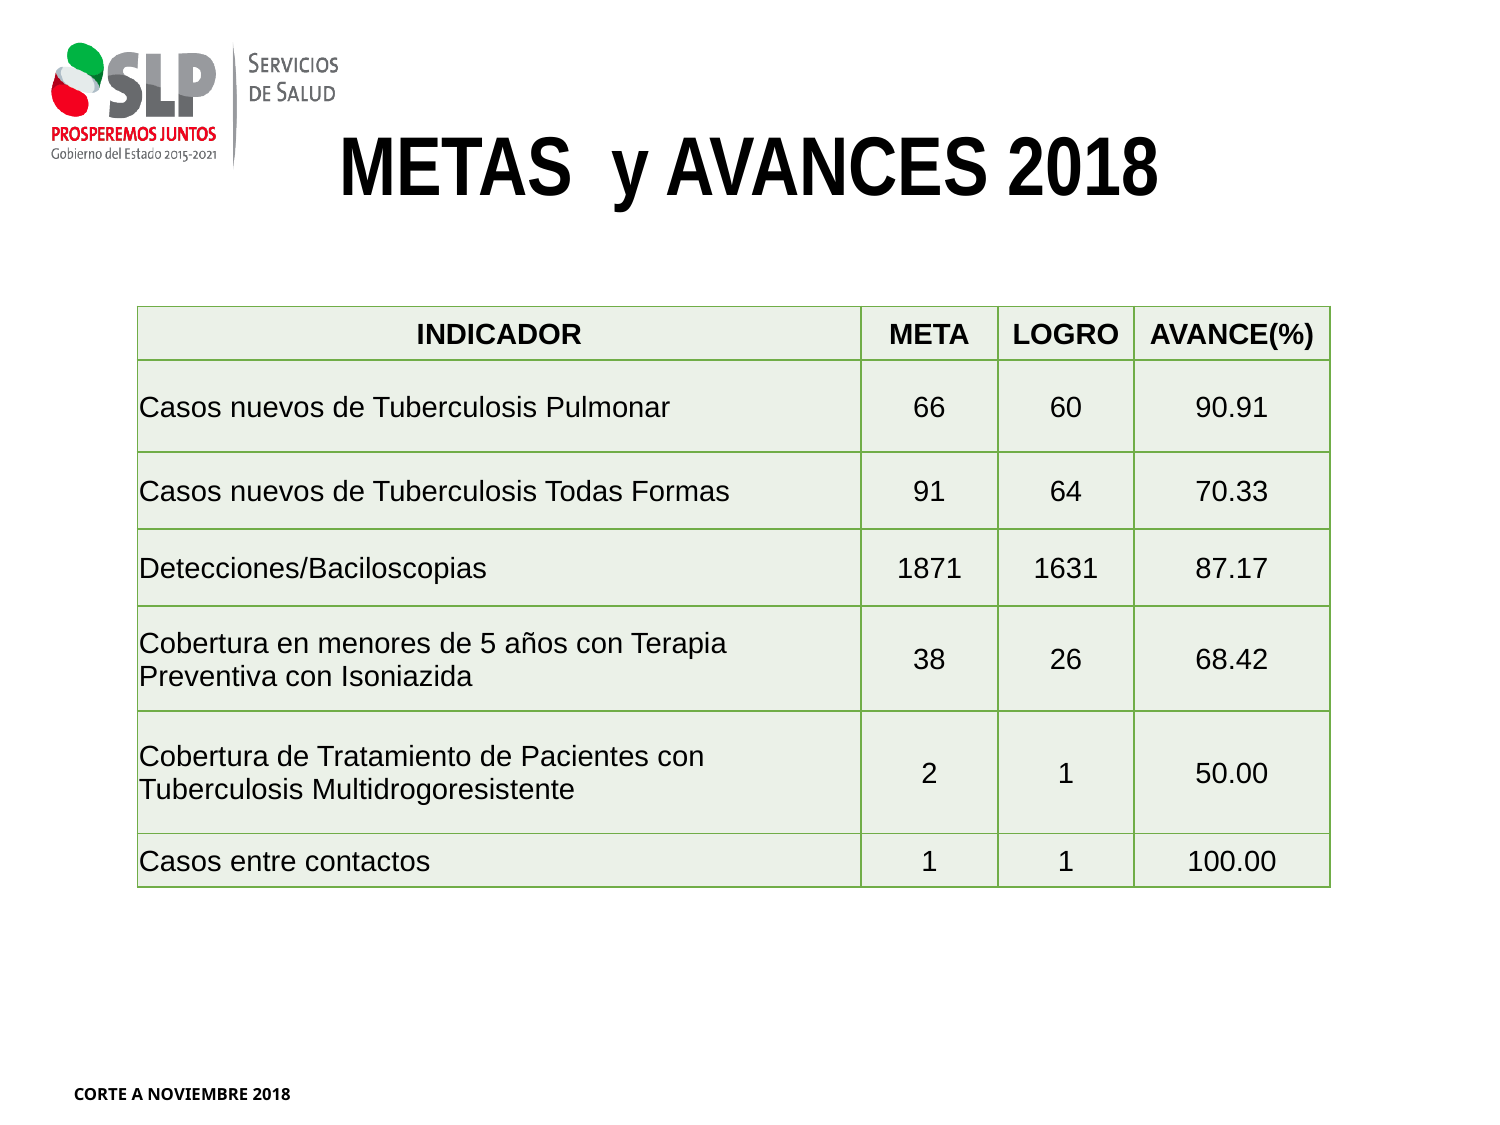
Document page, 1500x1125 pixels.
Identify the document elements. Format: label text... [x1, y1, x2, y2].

picture [51, 42, 338, 170]
table_cell 90.91 [1135, 361, 1329, 451]
table_header AVANCE(%) [1135, 307, 1329, 359]
table_cell Casos nuevos de Tuberculosis Pulmonar [138, 361, 860, 451]
table_header LOGRO [999, 307, 1133, 359]
table_cell 1 [999, 712, 1133, 833]
table_cell 66 [862, 361, 997, 451]
text_box CORTE A NOVIEMBRE 2018 [62, 1077, 612, 1109]
table_cell 38 [862, 607, 997, 710]
table_cell 64 [999, 453, 1133, 528]
table_cell 1 [999, 834, 1133, 886]
table_cell 60 [999, 361, 1133, 451]
table_cell 1871 [862, 530, 997, 605]
table_cell 1631 [999, 530, 1133, 605]
table_cell 100.00 [1135, 834, 1329, 886]
table_cell 70.33 [1135, 453, 1329, 528]
table_cell 26 [999, 607, 1133, 710]
table_cell Casos nuevos de Tuberculosis Todas Formas [138, 453, 860, 528]
table_cell 1 [862, 834, 997, 886]
table_header META [862, 307, 997, 359]
title METAS y AVANCES 2018 [103, 59, 1397, 278]
table_cell Cobertura de Tratamiento de Pacientes con Tuberculosis Multidrogoresistente [138, 712, 860, 833]
table_cell Cobertura en menores de 5 años con Terapia Preventiva con Isoniazida [138, 607, 860, 710]
table_cell 91 [862, 453, 997, 528]
table_cell 2 [862, 712, 997, 833]
table_cell 50.00 [1135, 712, 1329, 833]
table_cell Casos entre contactos [138, 834, 860, 886]
table_cell Detecciones/Baciloscopias [138, 530, 860, 605]
table_cell 68.42 [1135, 607, 1329, 710]
table_cell 87.17 [1135, 530, 1329, 605]
table_header INDICADOR [138, 307, 860, 359]
